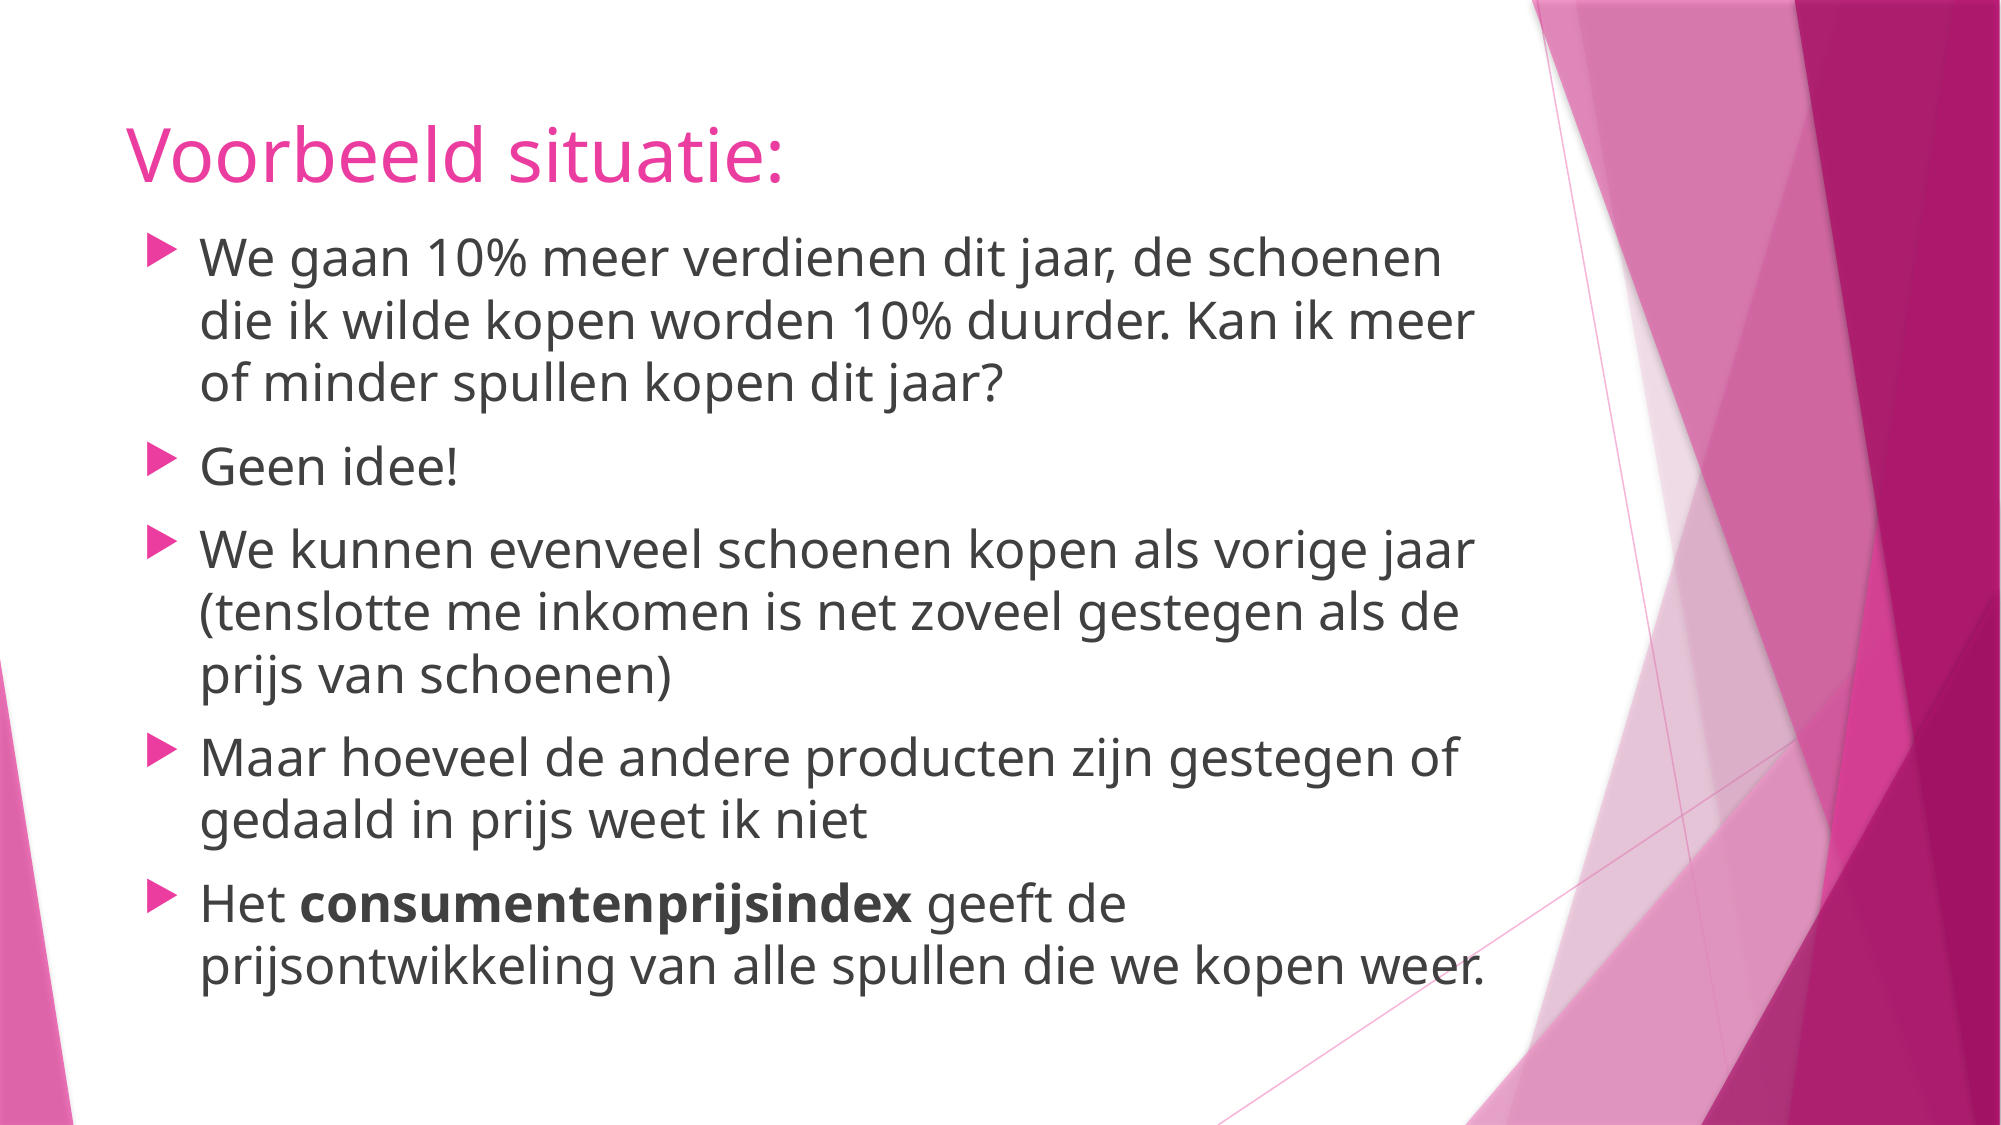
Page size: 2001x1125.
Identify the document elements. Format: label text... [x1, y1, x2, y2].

title Voorbeeld situatie: [111, 99, 1522, 317]
list We gaan 10% meer verdienen dit jaar, de schoenen die ik wilde kopen worden 10% duurder. Kan ik meer of minder spullen kopen dit jaar? Geen idee! We kunnen evenveel schoenen kopen als vorige jaar (tenslotte me inkomen is net zoveel gestegen als de prijs van schoenen) Maar hoeveel de andere producten zijn gestegen of gedaald in prijs weet ik niet Het consumentenprijsindex geeft de prijsontwikkeling van alle spullen die we kopen weer. [128, 217, 1522, 991]
